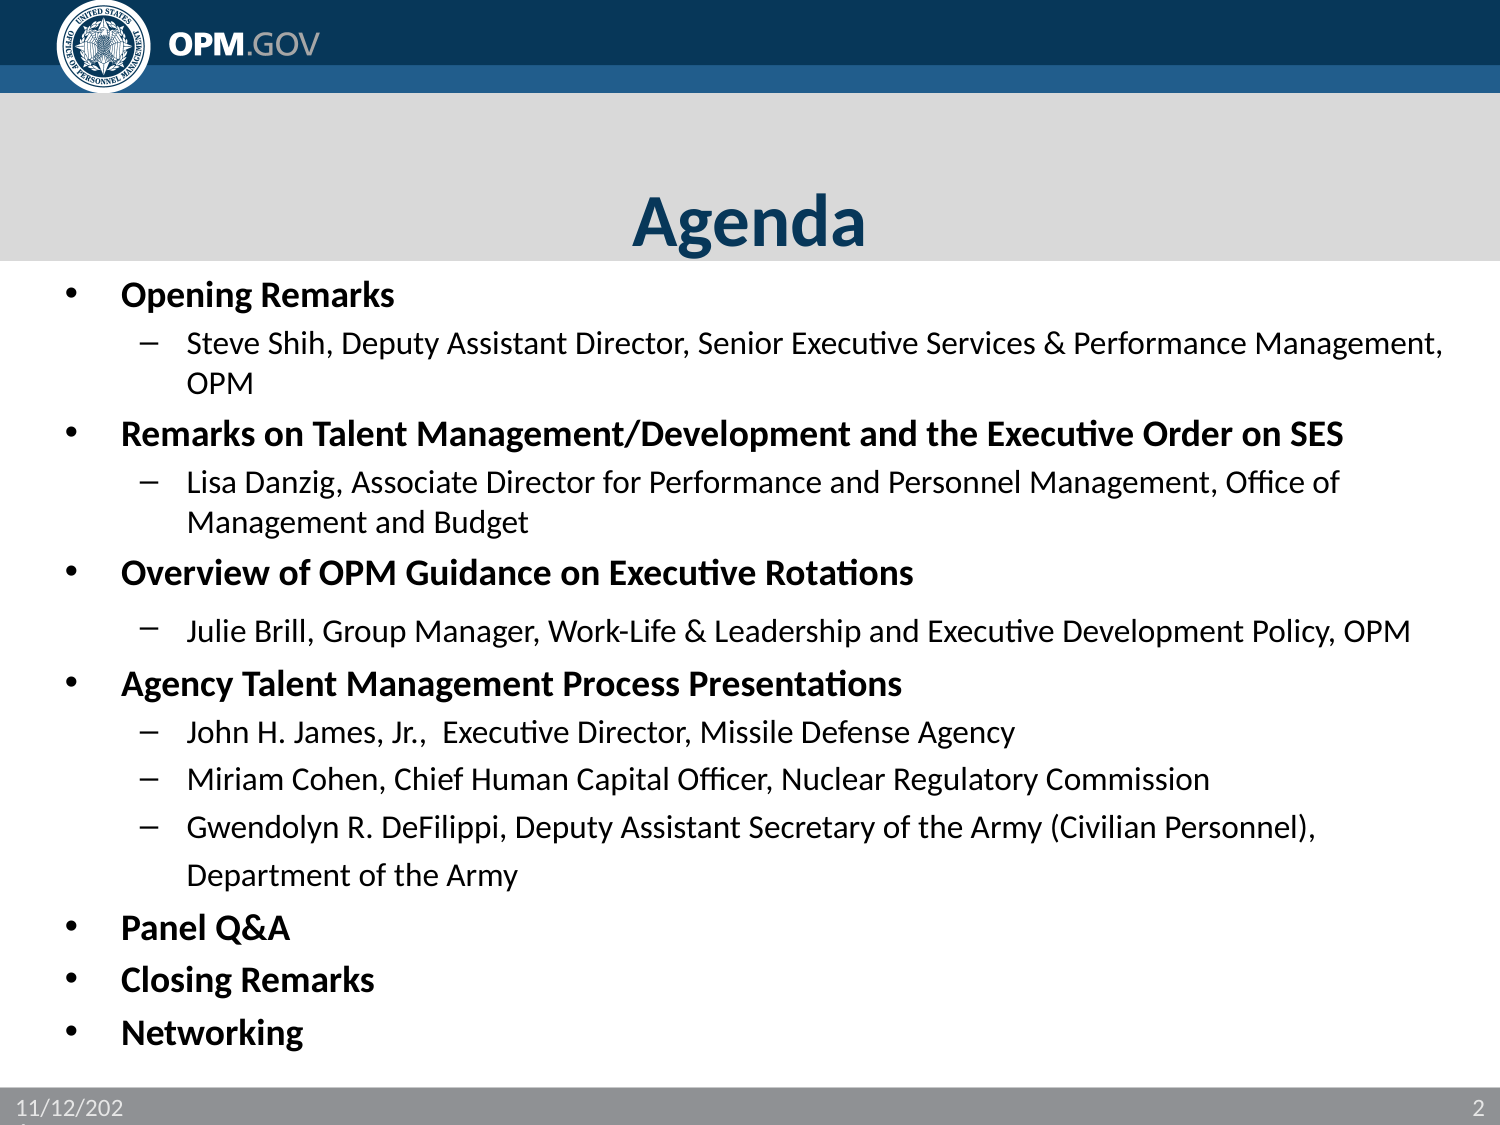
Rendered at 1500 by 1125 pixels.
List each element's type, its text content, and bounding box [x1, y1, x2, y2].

list Opening Remarks Steve Shih, Deputy Assistant Director, Senior Executive Services & Performance Management, OPM Remarks on Talent Management/Development and the Executive Order on SES Lisa Danzig, Associate Director for Performance and Personnel Management, Office of Management and Budget Overview of OPM Guidance on Executive Rotations Julie Brill, Group Manager, Work-Life & Leadership and Executive Development Policy, OPM Agency Talent Management Process Presentations John H. James, Jr., Executive Director, Missile Defense Agency Miriam Cohen, Chief Human Capital Officer, Nuclear Regulatory Commission Gwendolyn R. DeFilippi, Deputy Assistant Secretary of the Army (Civilian Personnel), Department of the Army Panel Q&A Closing Remarks Networking [50, 262, 1463, 1075]
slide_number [0, 1087, 150, 1125]
picture [0, 261, 1500, 1125]
picture [0, 0, 1500, 93]
title Agenda [0, 93, 1500, 261]
slide_number 2 [1350, 1087, 1500, 1125]
